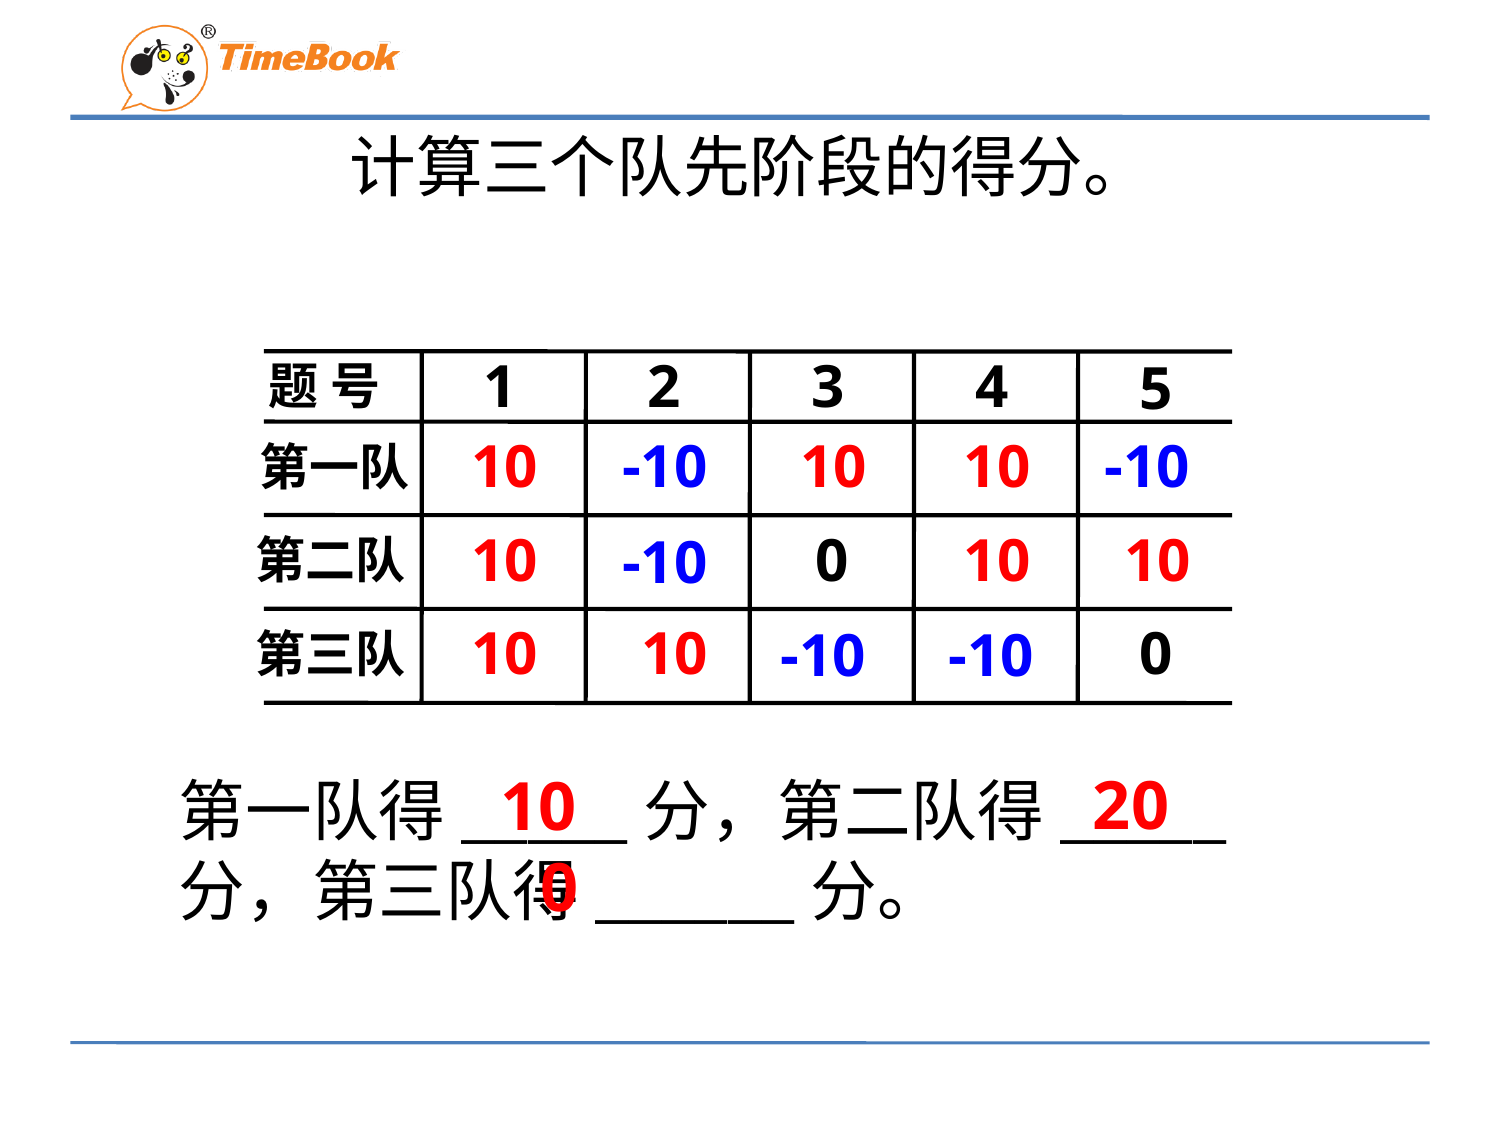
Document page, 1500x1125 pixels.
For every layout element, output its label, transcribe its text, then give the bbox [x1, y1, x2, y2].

text_box 10 [486, 755, 604, 851]
list 第一队得_____分，第二队得_____分，第三队得______分。 [164, 761, 1336, 961]
picture [118, 22, 408, 113]
text_box 0 [525, 837, 643, 933]
title 计算三个队先阶段的得分。 [164, 117, 1336, 305]
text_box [240, 341, 1255, 704]
text_box 20 [1078, 755, 1196, 851]
